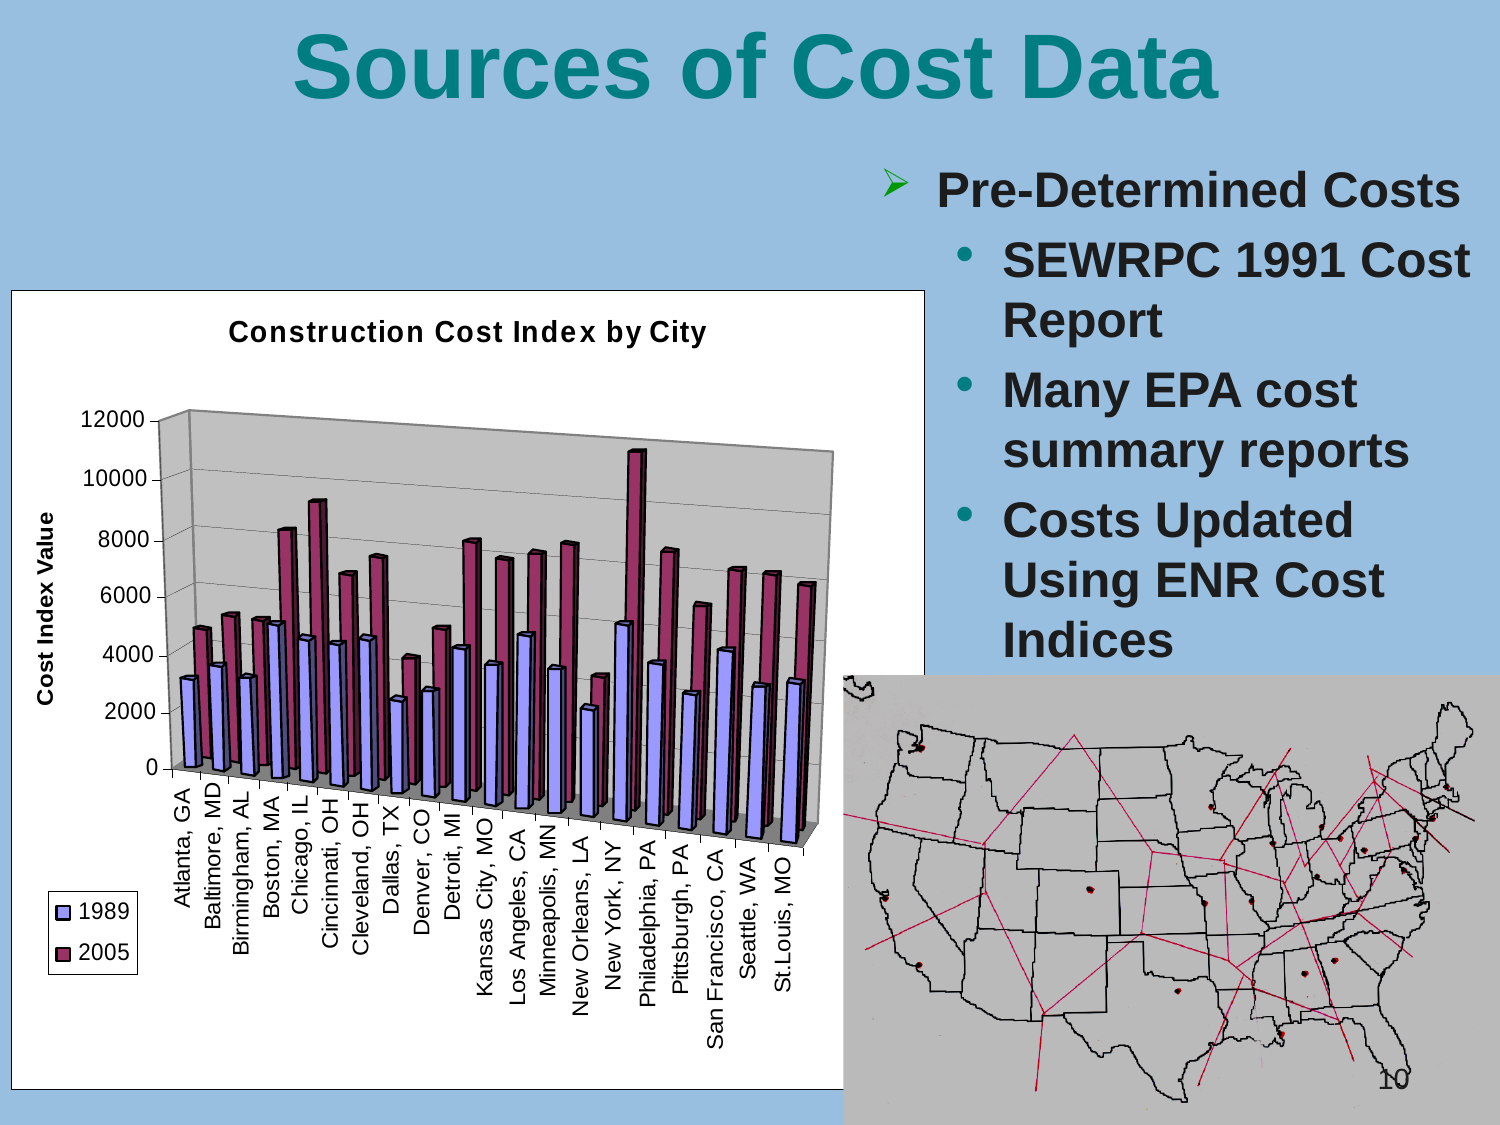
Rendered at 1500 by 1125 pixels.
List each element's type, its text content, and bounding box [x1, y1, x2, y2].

list Pre-Determined Costs SEWRPC 1991 Cost Report Many EPA cost summary reports Costs Updated Using ENR Cost Indices Cost Indices Available for 20 Cities [865, 261, 1500, 673]
list Pre-Determined Costs SEWRPC 1991 Cost Report Many EPA cost summary reports Costs Updated Using ENR Cost Indices Cost Indices Available for 20 Cities [865, 149, 1500, 260]
picture [842, 674, 1500, 1125]
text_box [0, 279, 938, 1101]
title Sources of Cost Data [6, 0, 1500, 125]
